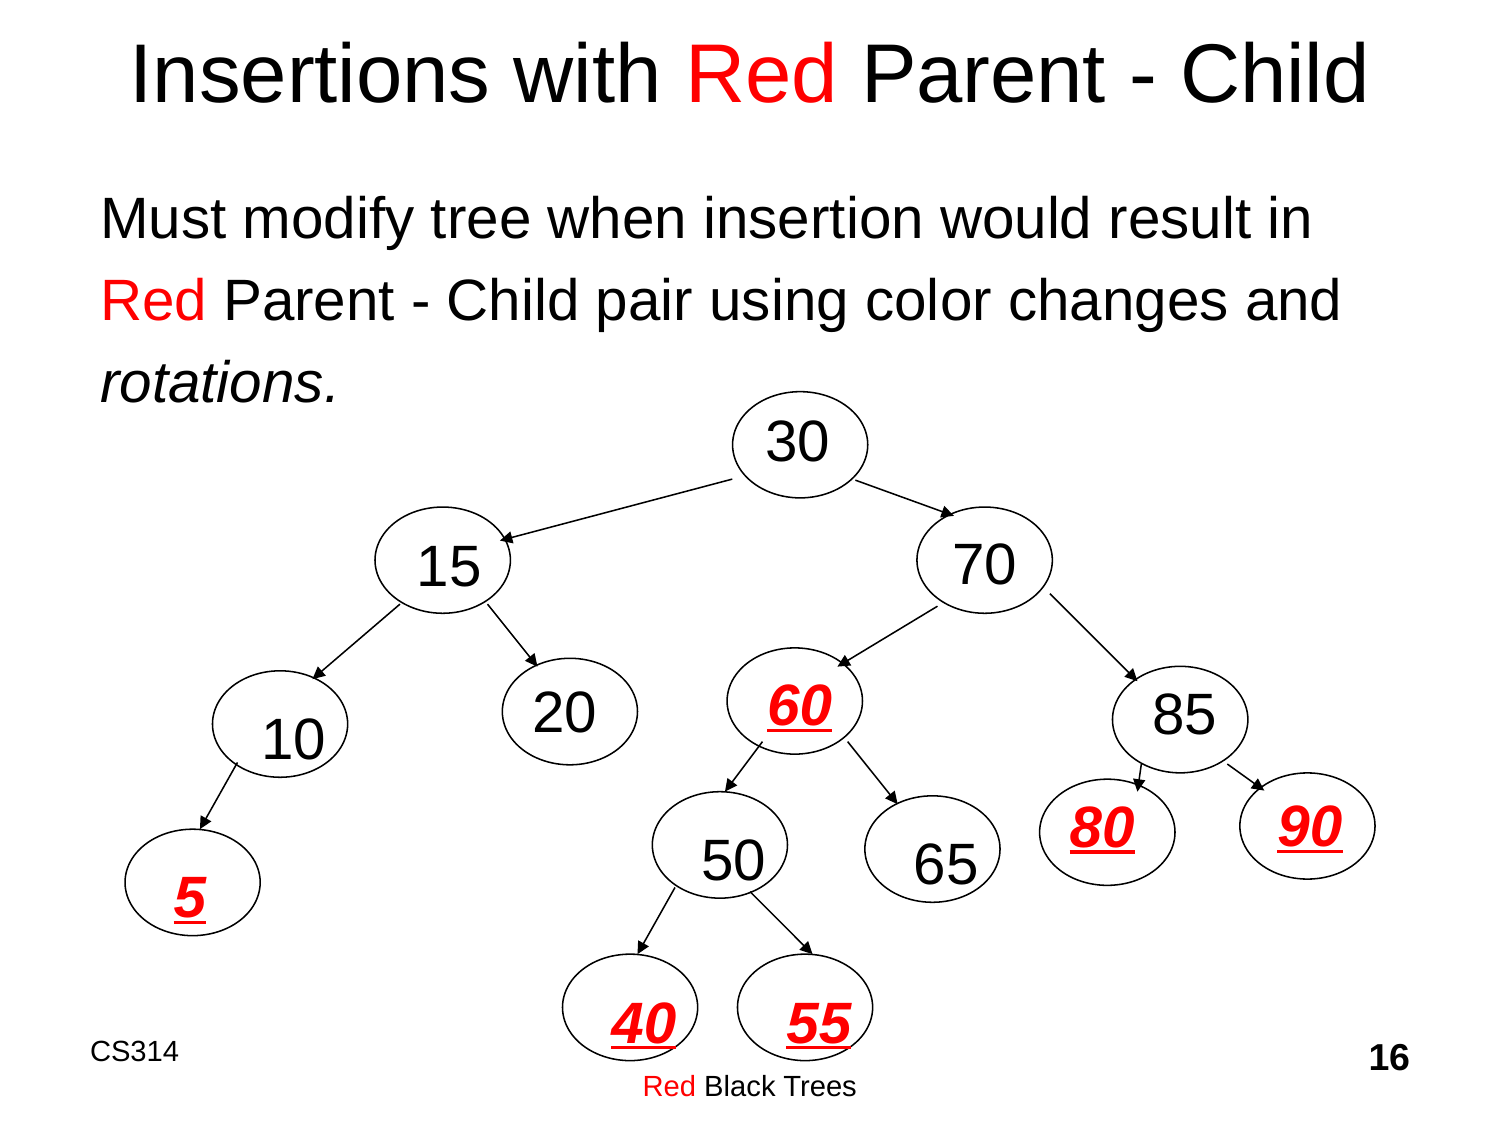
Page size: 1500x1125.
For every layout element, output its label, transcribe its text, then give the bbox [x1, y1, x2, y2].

text_box [848, 668, 863, 734]
text_box [1233, 686, 1248, 753]
text_box [766, 908, 812, 952]
text_box [837, 606, 938, 667]
text_box [1133, 764, 1146, 792]
text_box [847, 741, 896, 794]
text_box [124, 828, 261, 938]
text_box 60 [752, 659, 848, 745]
footer Red Black Trees [462, 1024, 1038, 1101]
text_box [855, 480, 954, 518]
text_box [737, 953, 873, 1063]
text_box [1033, 522, 1053, 598]
text_box [1271, 772, 1344, 781]
text_box [1358, 790, 1376, 862]
text_box [497, 528, 511, 592]
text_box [864, 795, 1001, 905]
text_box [212, 670, 348, 780]
text_box [1112, 681, 1232, 773]
text_box [1039, 799, 1054, 865]
text_box [944, 507, 1026, 518]
text_box [499, 479, 733, 544]
text_box [525, 670, 638, 765]
text_box [1056, 791, 1176, 886]
text_box 20 [517, 666, 613, 752]
text_box Must modify tree when insertion would result in Red Parent - Child pair using color changes and rotations. [85, 173, 1360, 422]
text_box 30 [750, 422, 845, 481]
text_box 90 [1262, 781, 1358, 866]
slide_number CS314 [74, 1024, 451, 1101]
text_box [732, 422, 868, 498]
text_box [753, 647, 837, 659]
text_box [760, 745, 833, 755]
text_box [916, 522, 937, 598]
text_box [1227, 763, 1265, 791]
text_box [946, 604, 1023, 614]
text_box 15 [402, 521, 497, 606]
text_box [1239, 790, 1352, 880]
text_box [408, 606, 477, 614]
text_box [727, 659, 752, 743]
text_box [562, 953, 698, 1063]
text_box [538, 658, 605, 666]
text_box [487, 604, 538, 667]
text_box [200, 788, 224, 827]
title Insertions with Red Parent - Child [112, 0, 1388, 163]
text_box [637, 908, 664, 952]
text_box 80 [1054, 781, 1150, 867]
text_box [725, 741, 763, 790]
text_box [652, 791, 788, 901]
text_box 85 [1137, 668, 1233, 754]
text_box [1049, 593, 1138, 682]
text_box [502, 678, 517, 745]
text_box 70 [937, 518, 1033, 604]
slide_number 16 [1112, 1024, 1426, 1101]
text_box [375, 507, 489, 603]
